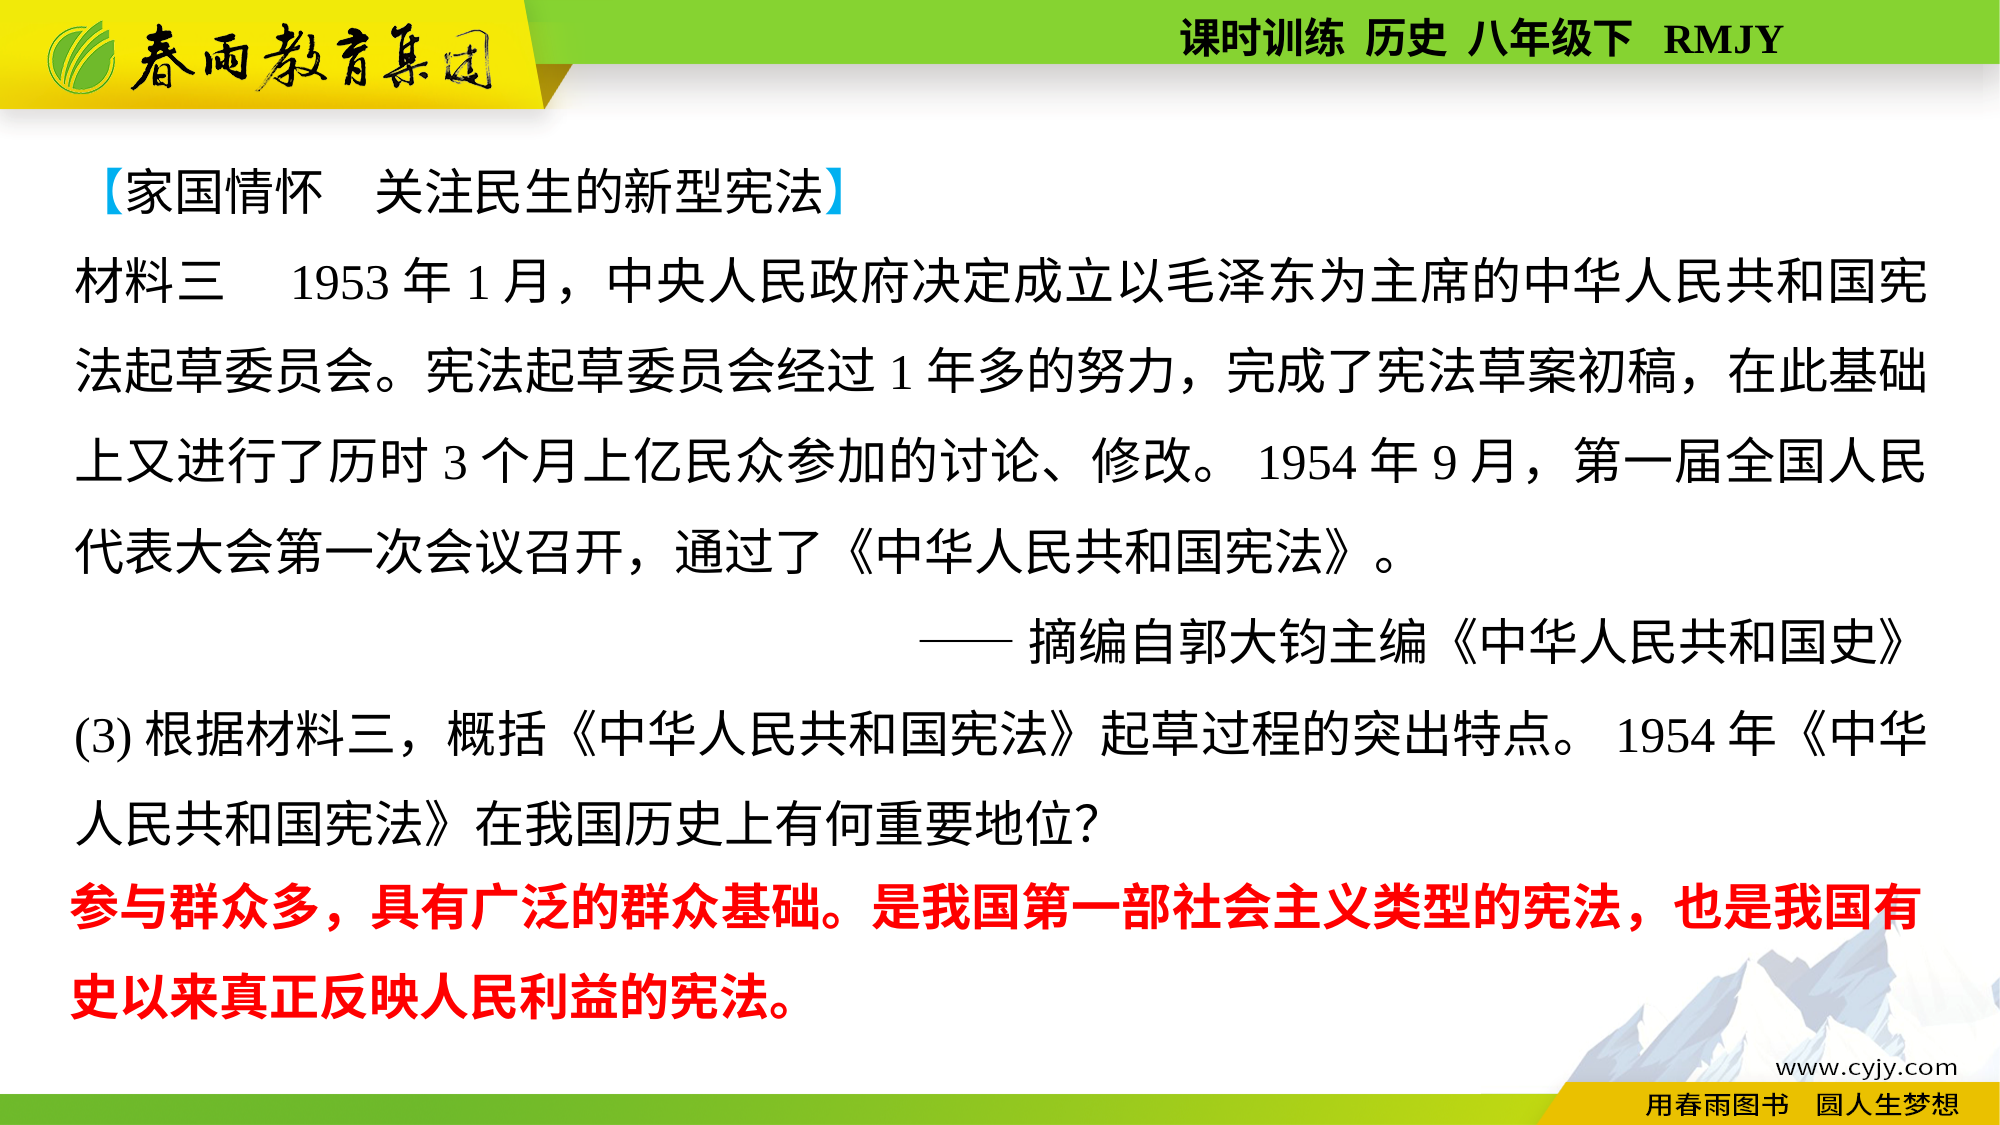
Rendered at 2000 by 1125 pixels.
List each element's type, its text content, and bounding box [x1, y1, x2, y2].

text_box 参与群众多，具有广泛的群众基础。是我国第一部社会主义类型的宪法，也是我国有史以来真正反映人民利益的宪法。 [54, 837, 1939, 1033]
list 【家国情怀 关注民生的新型宪法】 材料三 1953年1月，中央人民政府决定成立以毛泽东为主席的中华人民共和国宪法起草委员会。宪法起草委员会经过1年多的努力，完成了宪法草案初稿，在此基础上又进行了历时3个月上亿民众参加的讨论、修改。1954年9月，第一届全国人民代表大会第一次会议召开，通过了《中华人民共和国宪法》。 ——摘编自郭大钧主编《中华人民共和国史》 [59, 122, 1944, 664]
text_box (3)根据材料三，概括《中华人民共和国宪法》起草过程的突出特点。1954年《中华人民共和国宪法》在我国历史上有何重要地位？ [59, 664, 1944, 860]
picture [0, 0, 2000, 1125]
